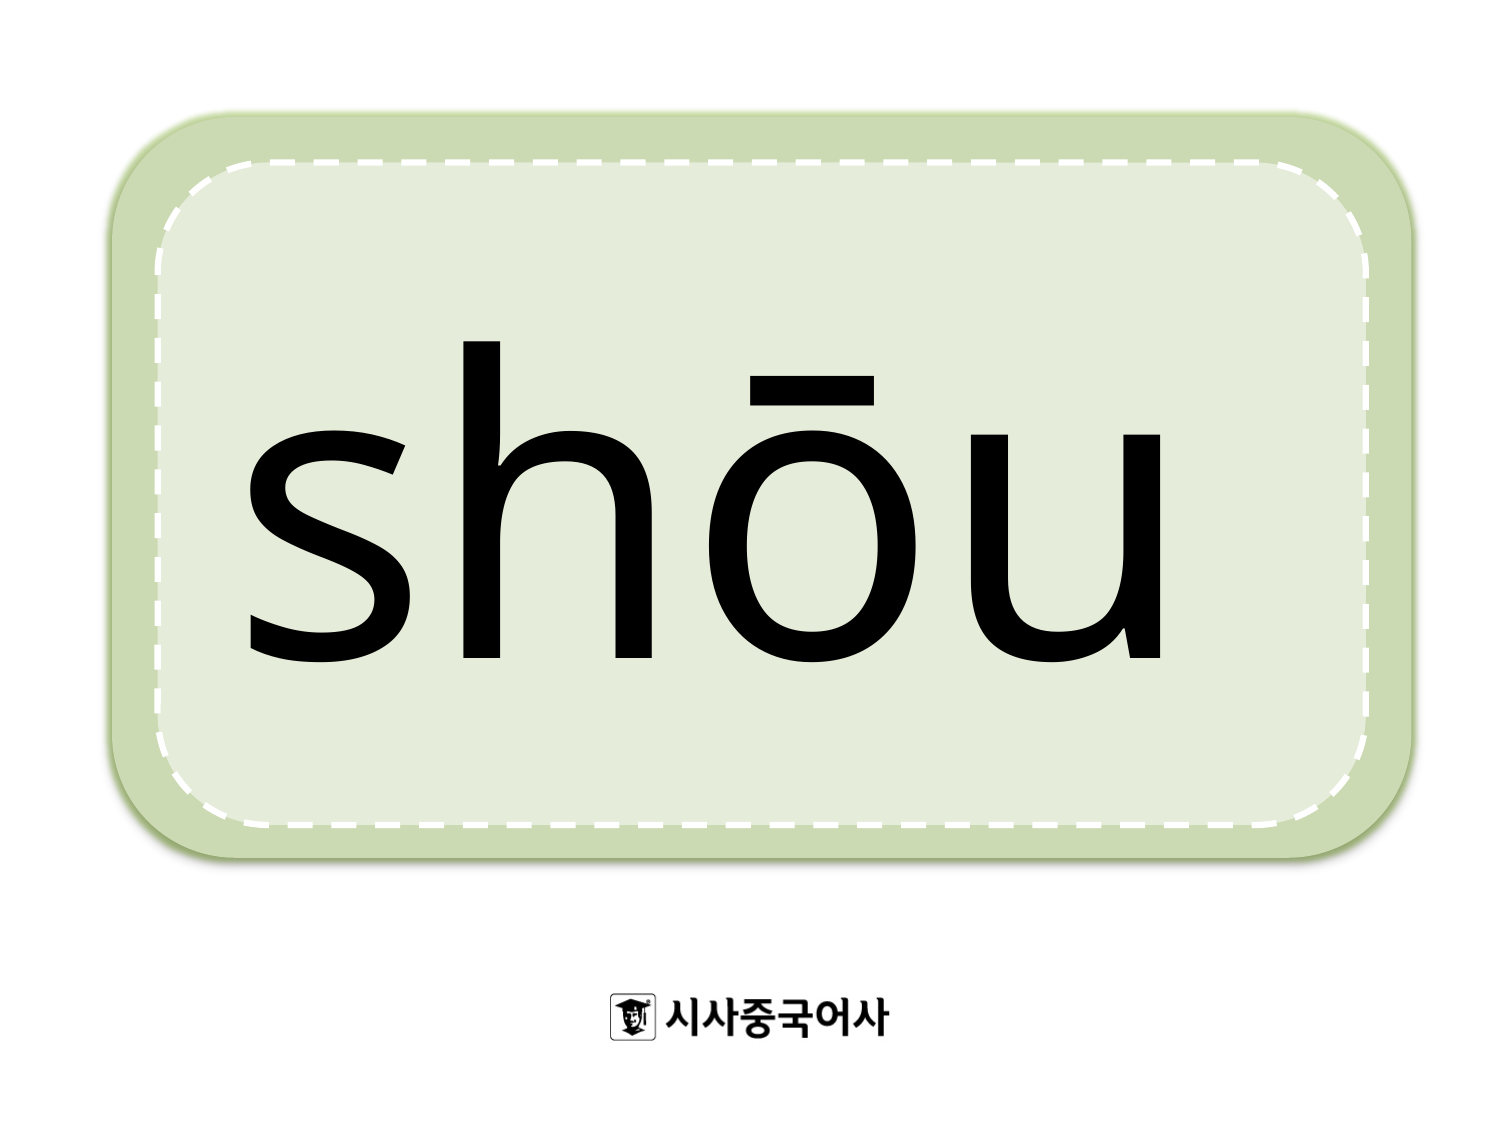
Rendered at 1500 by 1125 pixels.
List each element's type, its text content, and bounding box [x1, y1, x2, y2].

picture [602, 987, 898, 1047]
text_box shōu [162, 160, 1371, 824]
